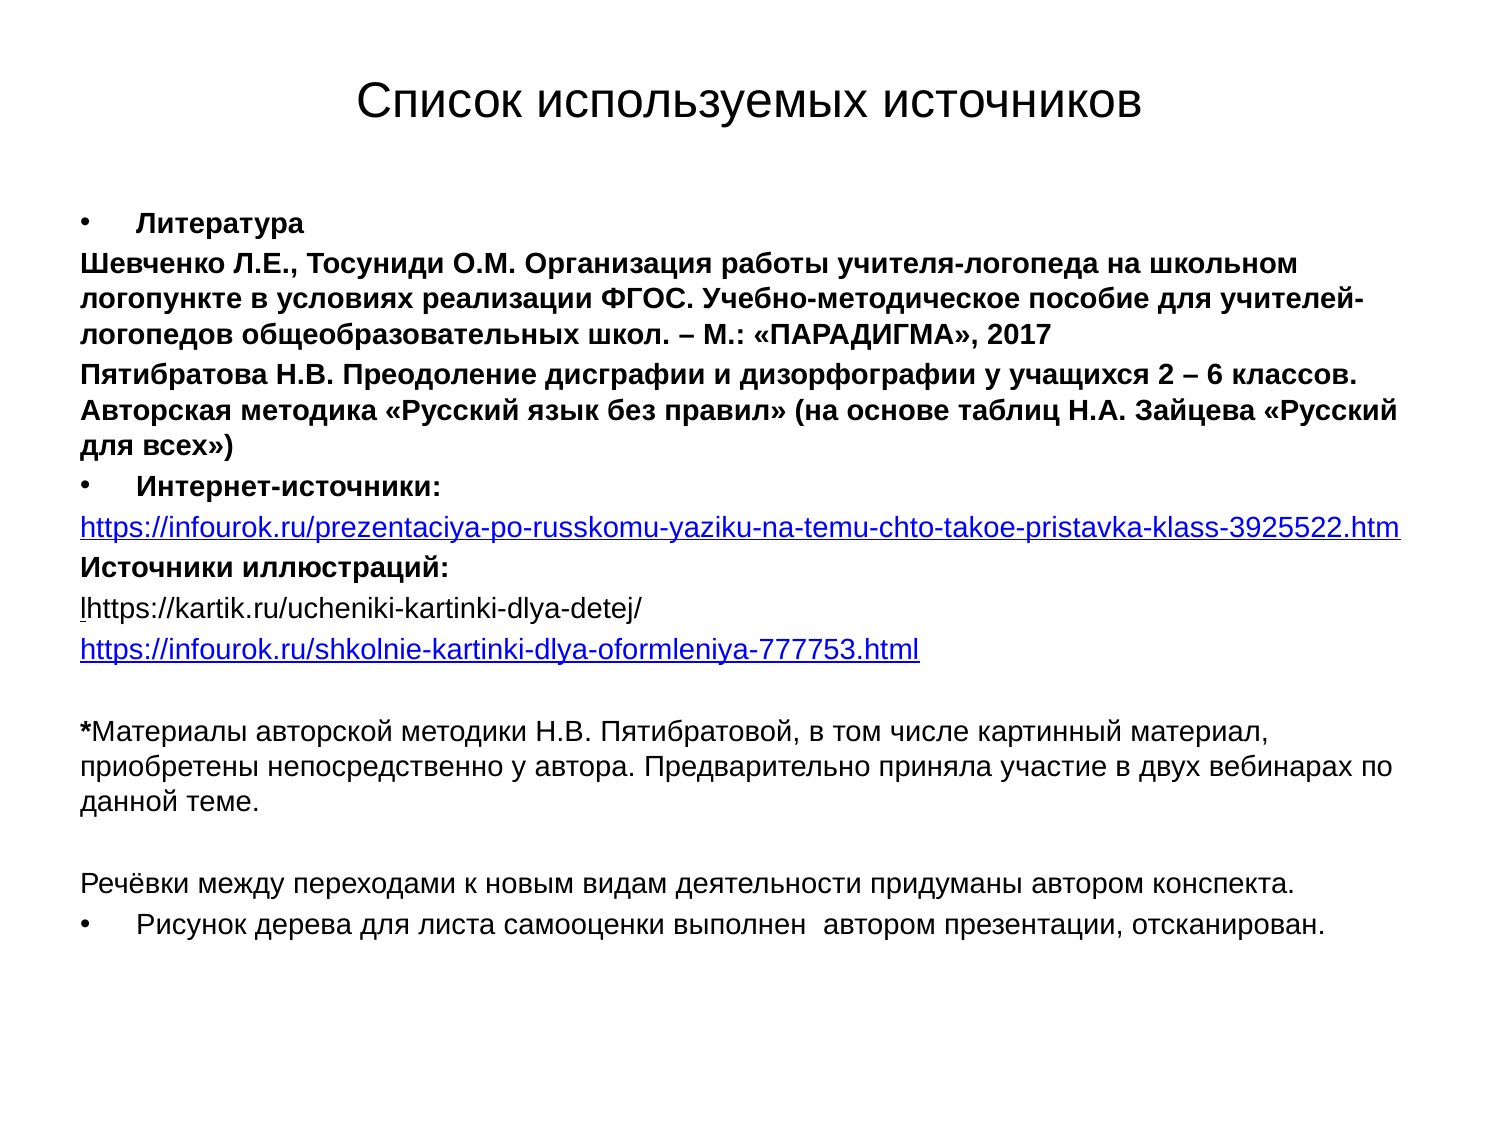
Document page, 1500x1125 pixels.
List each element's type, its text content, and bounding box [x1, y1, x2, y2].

title Список используемых источников [75, 45, 1425, 149]
list Литература Шевченко Л.Е., Тосуниди О.М. Организация работы учителя-логопеда на школьном логопункте в условиях реализации ФГОС. Учебно-методическое пособие для учителей-логопедов общеобразовательных школ. – М.: «ПАРАДИГМА», 2017 Пятибратова Н.В. Преодоление дисграфии и дизорфографии у учащихся 2 – 6 классов. Авторская методика «Русский язык без правил» (на основе таблиц Н.А. Зайцева «Русский для всех») Интернет-источники: https://infourok.ru/prezentaciya-po-russkomu-yaziku-na-temu-chto-takoe-pristavka-klass-3925522.htm Источники иллюстраций: lhttps://kartik.ru/ucheniki-kartinki-dlya-detej/ https://infourok.ru/shkolnie-kartinki-dlya-oformleniya-777753.html *Материалы авторской методики Н.В. Пятибратовой, в том числе картинный материал, приобретены непосредственно у автора. Предварительно приняла участие в двух вебинарах по данной теме. Речёвки между переходами к новым видам деятельности придуманы автором конспекта. Рисунок дерева для листа самооценки выполнен автором презентации, отсканирован. [64, 196, 1425, 1005]
